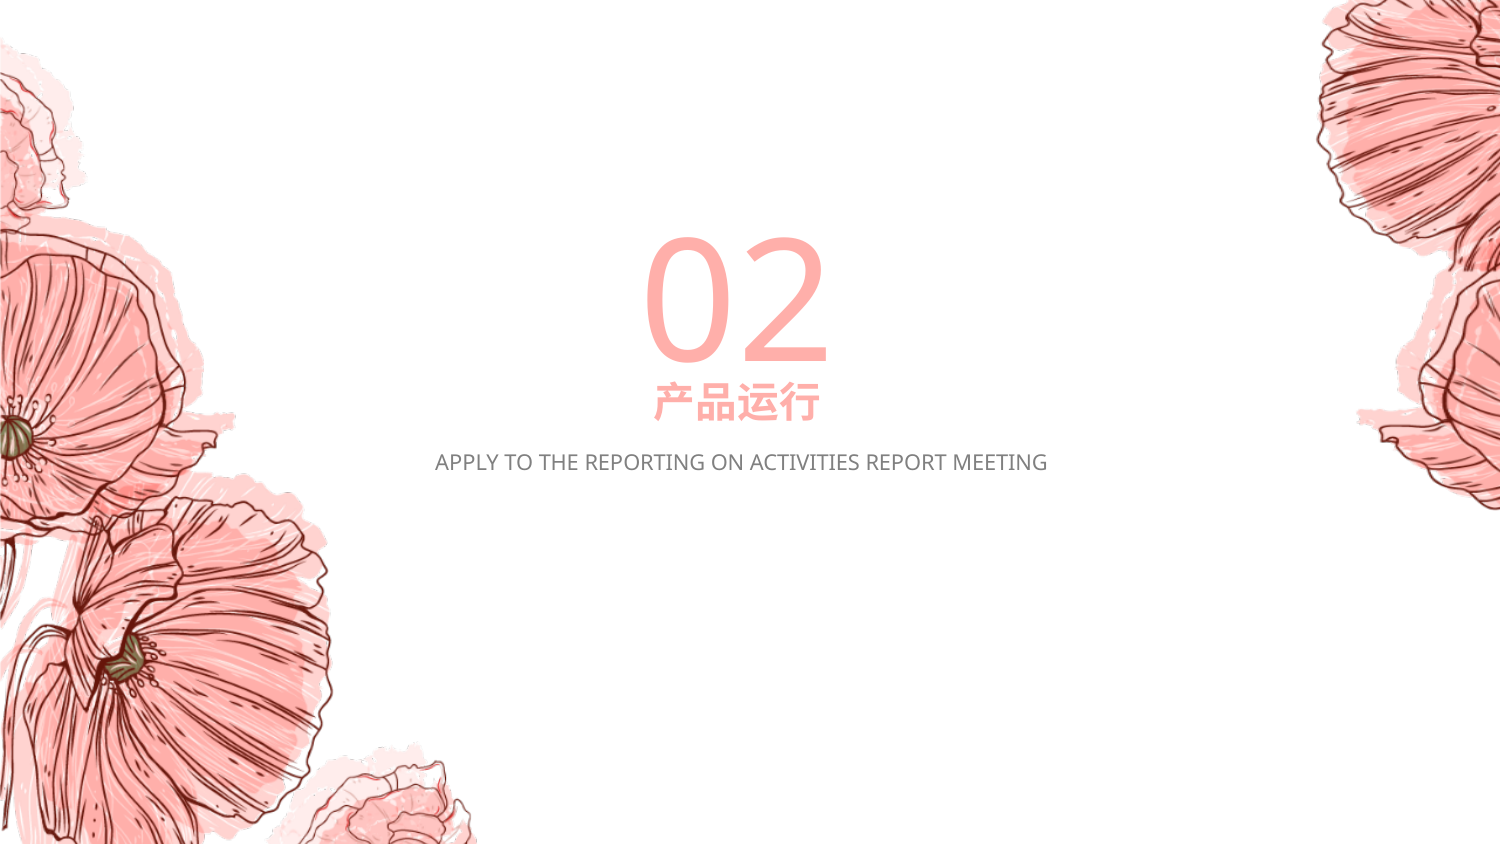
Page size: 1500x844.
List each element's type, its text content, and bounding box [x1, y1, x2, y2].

text_box Apply to the reporting on activities report meeting [502, 443, 1086, 480]
text_box 02 [628, 185, 846, 402]
text_box 产品运行 [517, 370, 958, 431]
picture [0, 16, 498, 844]
picture [1257, 0, 1500, 541]
